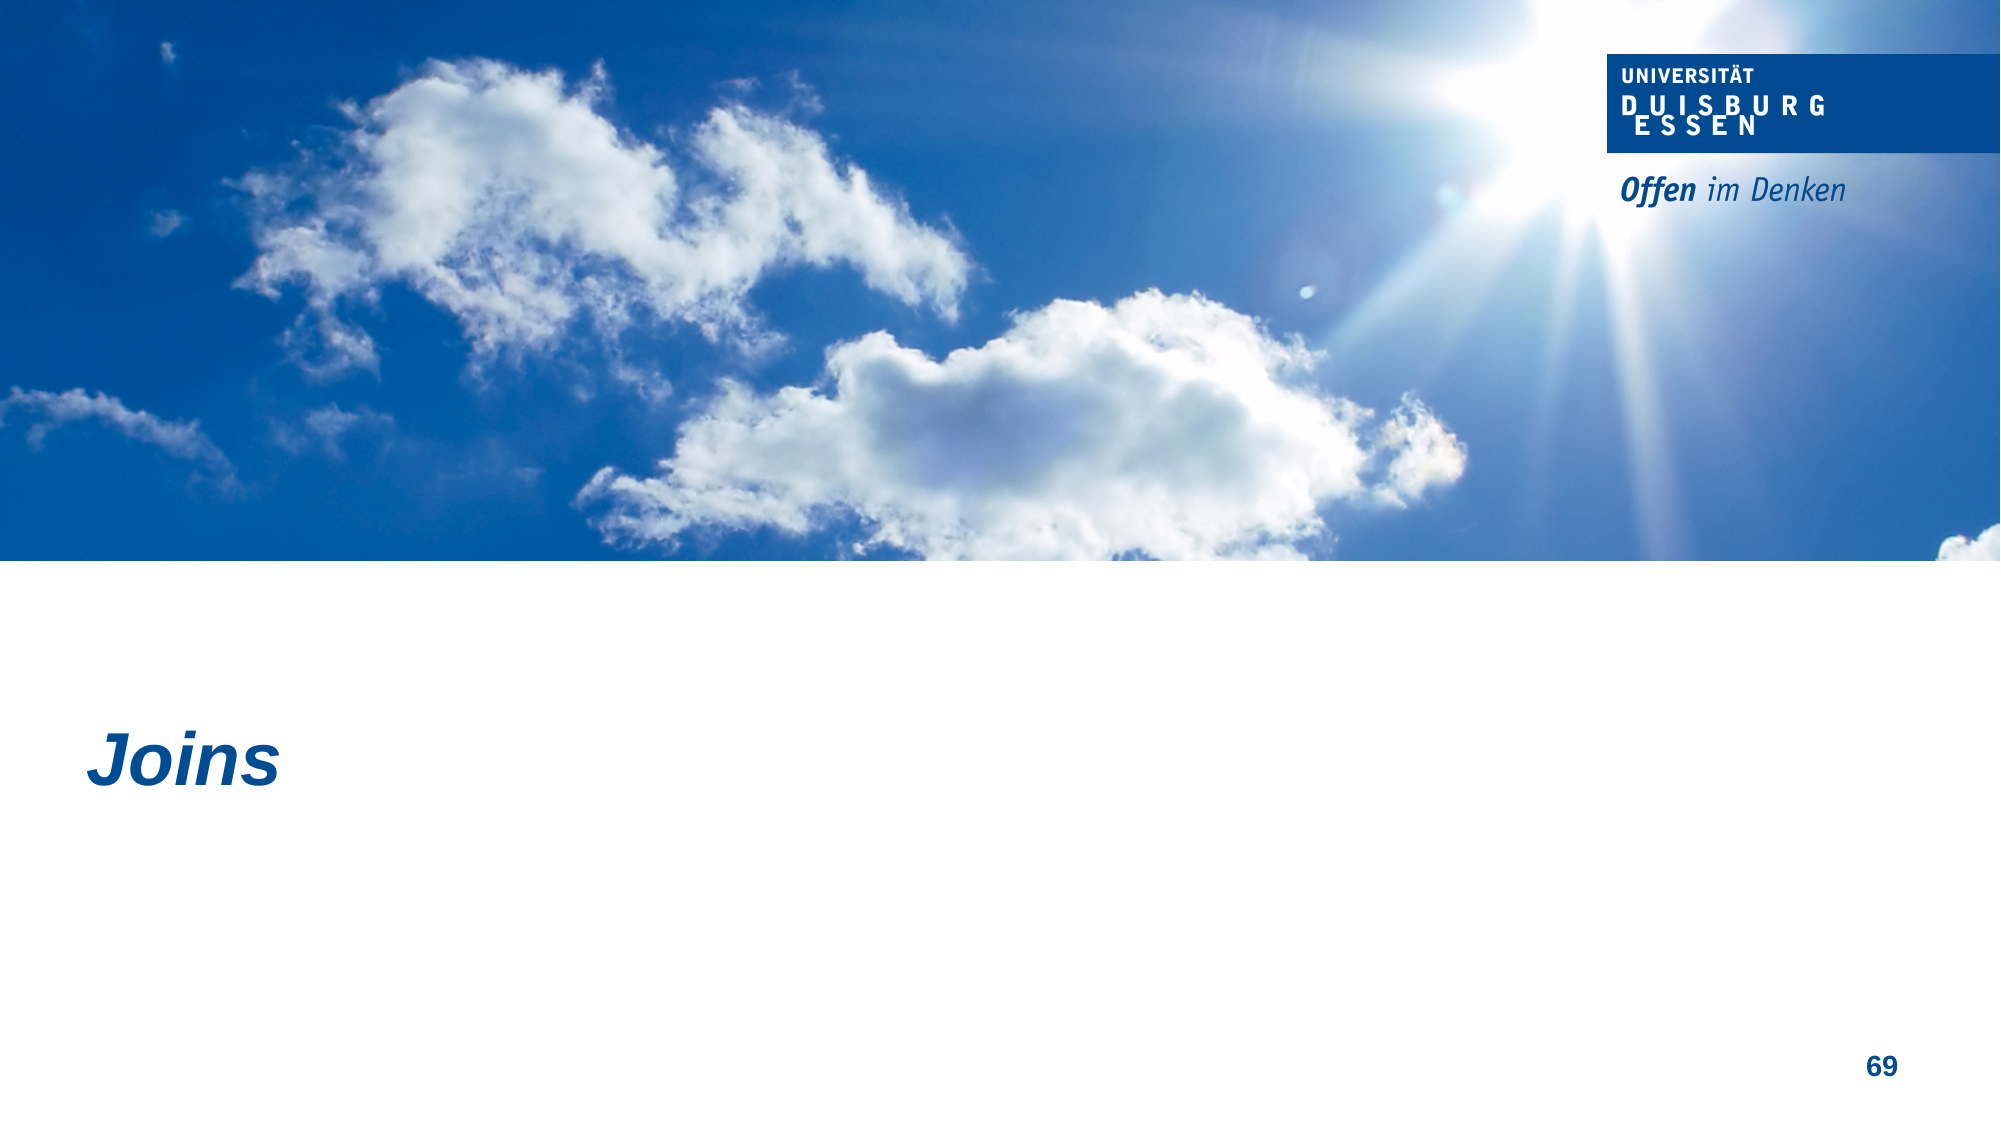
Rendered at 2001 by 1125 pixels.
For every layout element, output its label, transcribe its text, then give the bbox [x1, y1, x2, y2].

list Joins [86, 710, 1276, 789]
picture [0, 0, 2000, 561]
slide_number 69 [1677, 1039, 1914, 1081]
